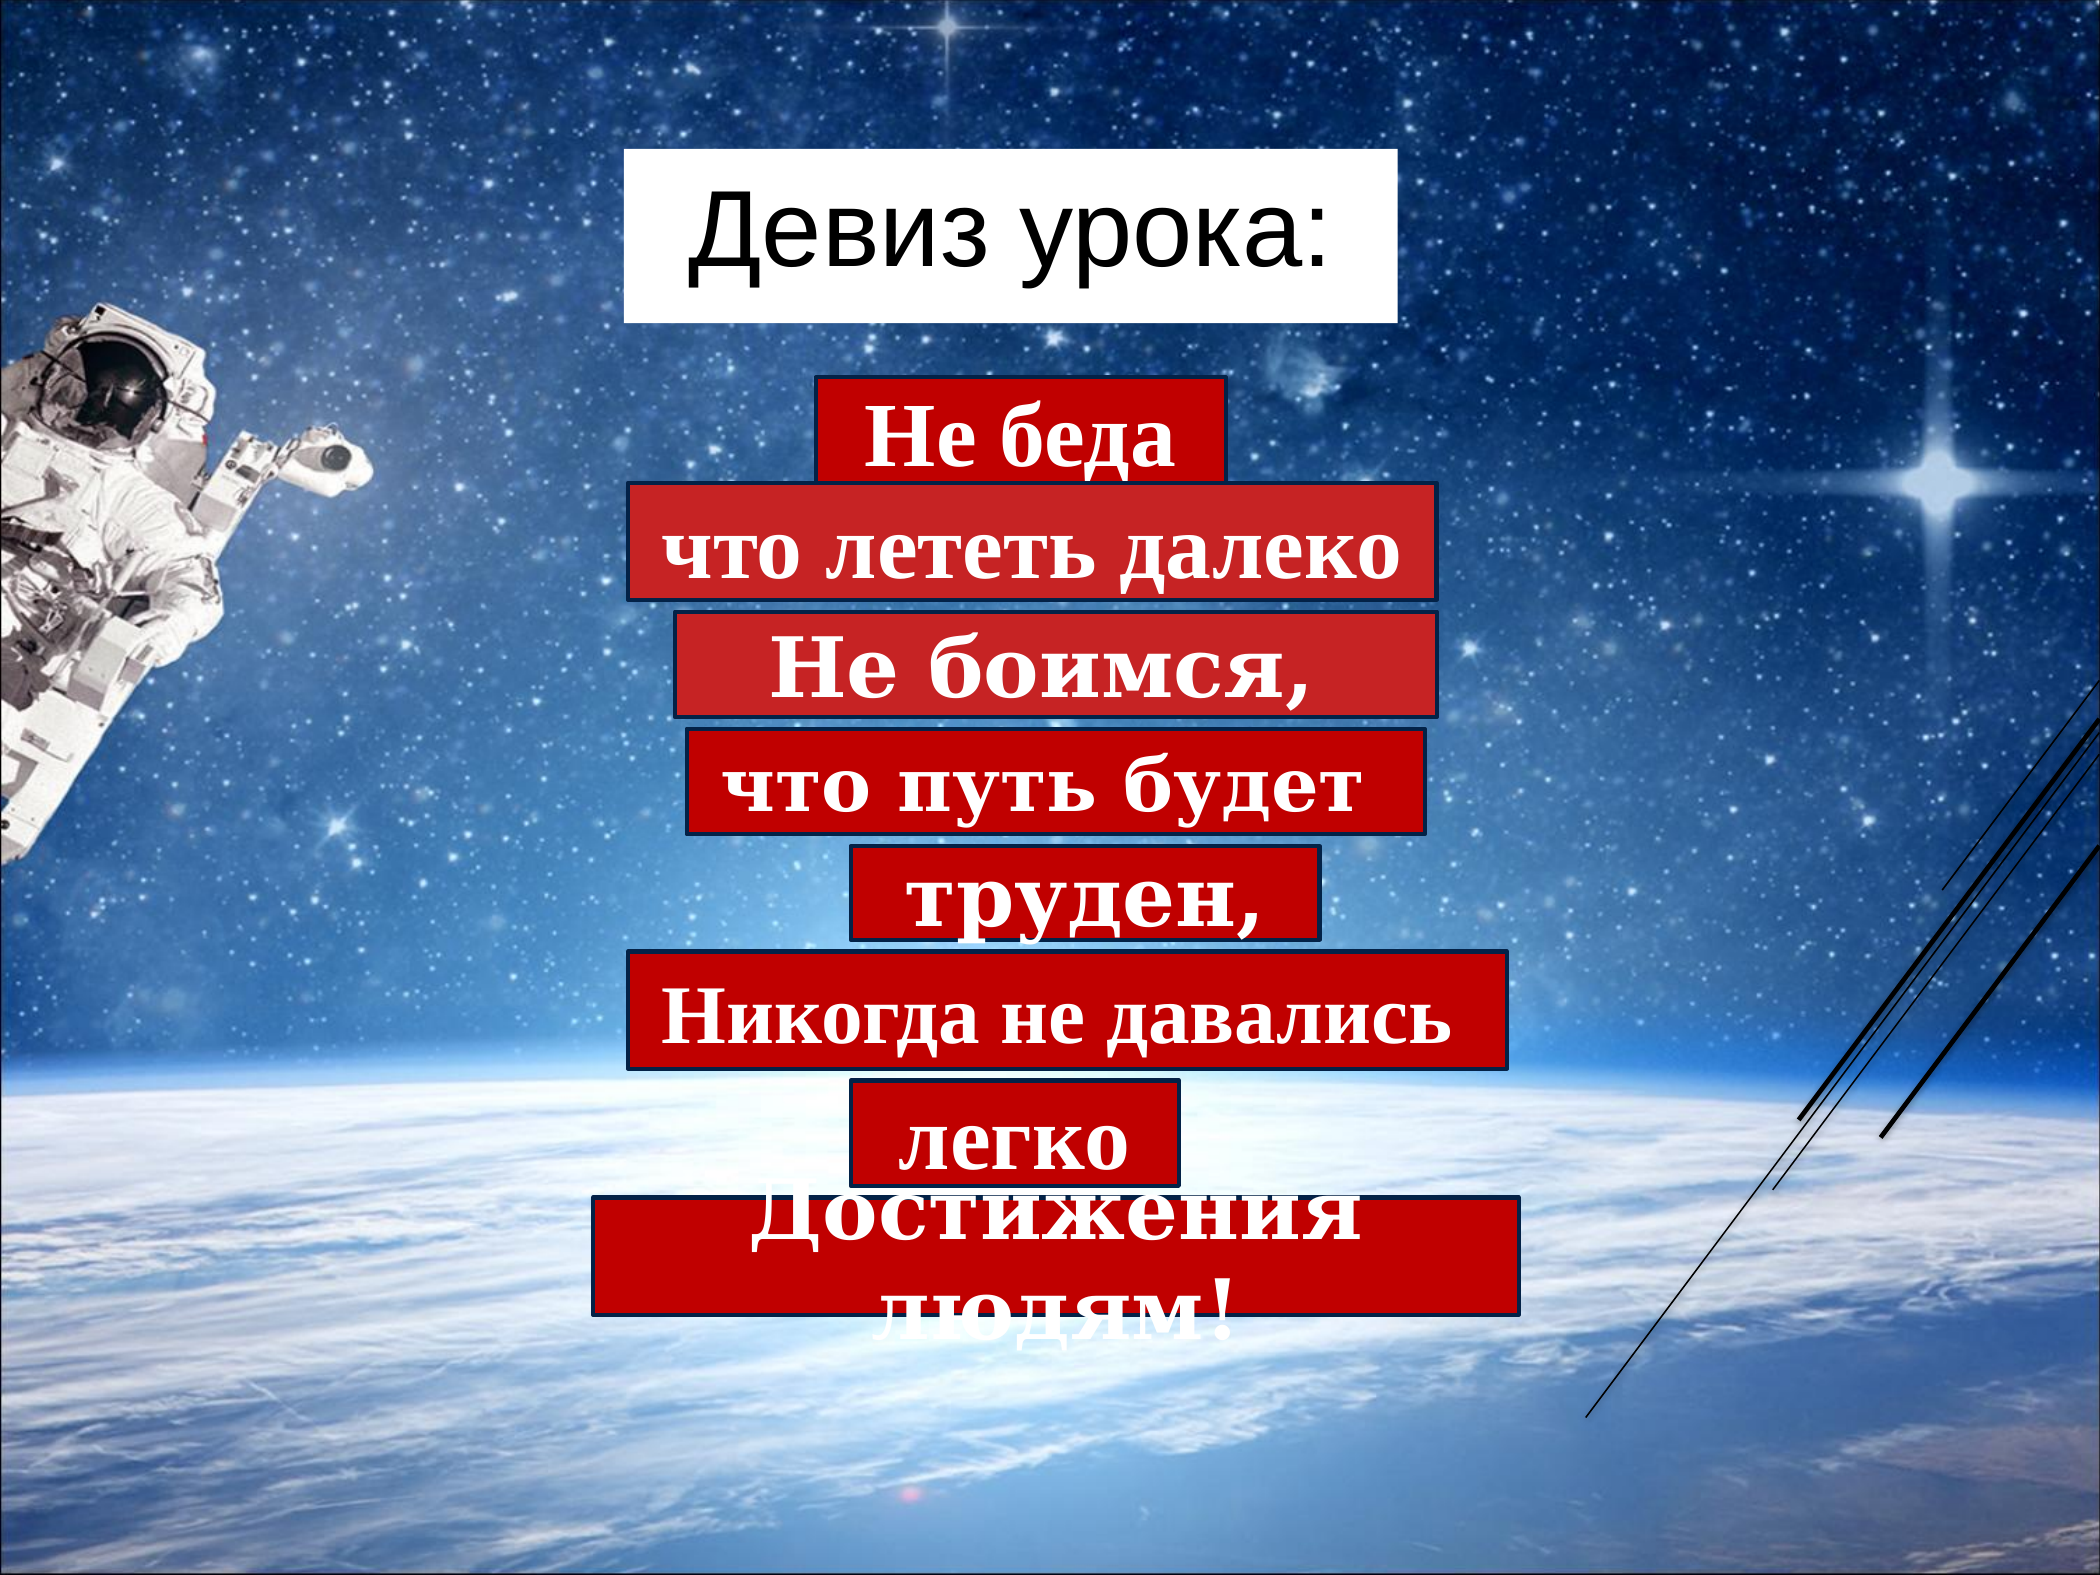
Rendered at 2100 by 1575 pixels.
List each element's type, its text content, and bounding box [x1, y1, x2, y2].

text_box Достижения людям! [591, 1195, 1521, 1317]
text_box труден, [849, 844, 1322, 942]
text_box что путь будет [685, 727, 1427, 836]
text_box Не боимся, [673, 610, 1439, 719]
text_box Никогда не давались [626, 949, 1509, 1071]
text_box Не беда [814, 375, 1228, 481]
text_box , [499, 353, 1551, 1304]
text_box Девиз урока: [623, 148, 1398, 324]
picture [0, 0, 2100, 1575]
text_box что лететь далеко [626, 481, 1439, 602]
text_box легко [849, 1078, 1181, 1188]
